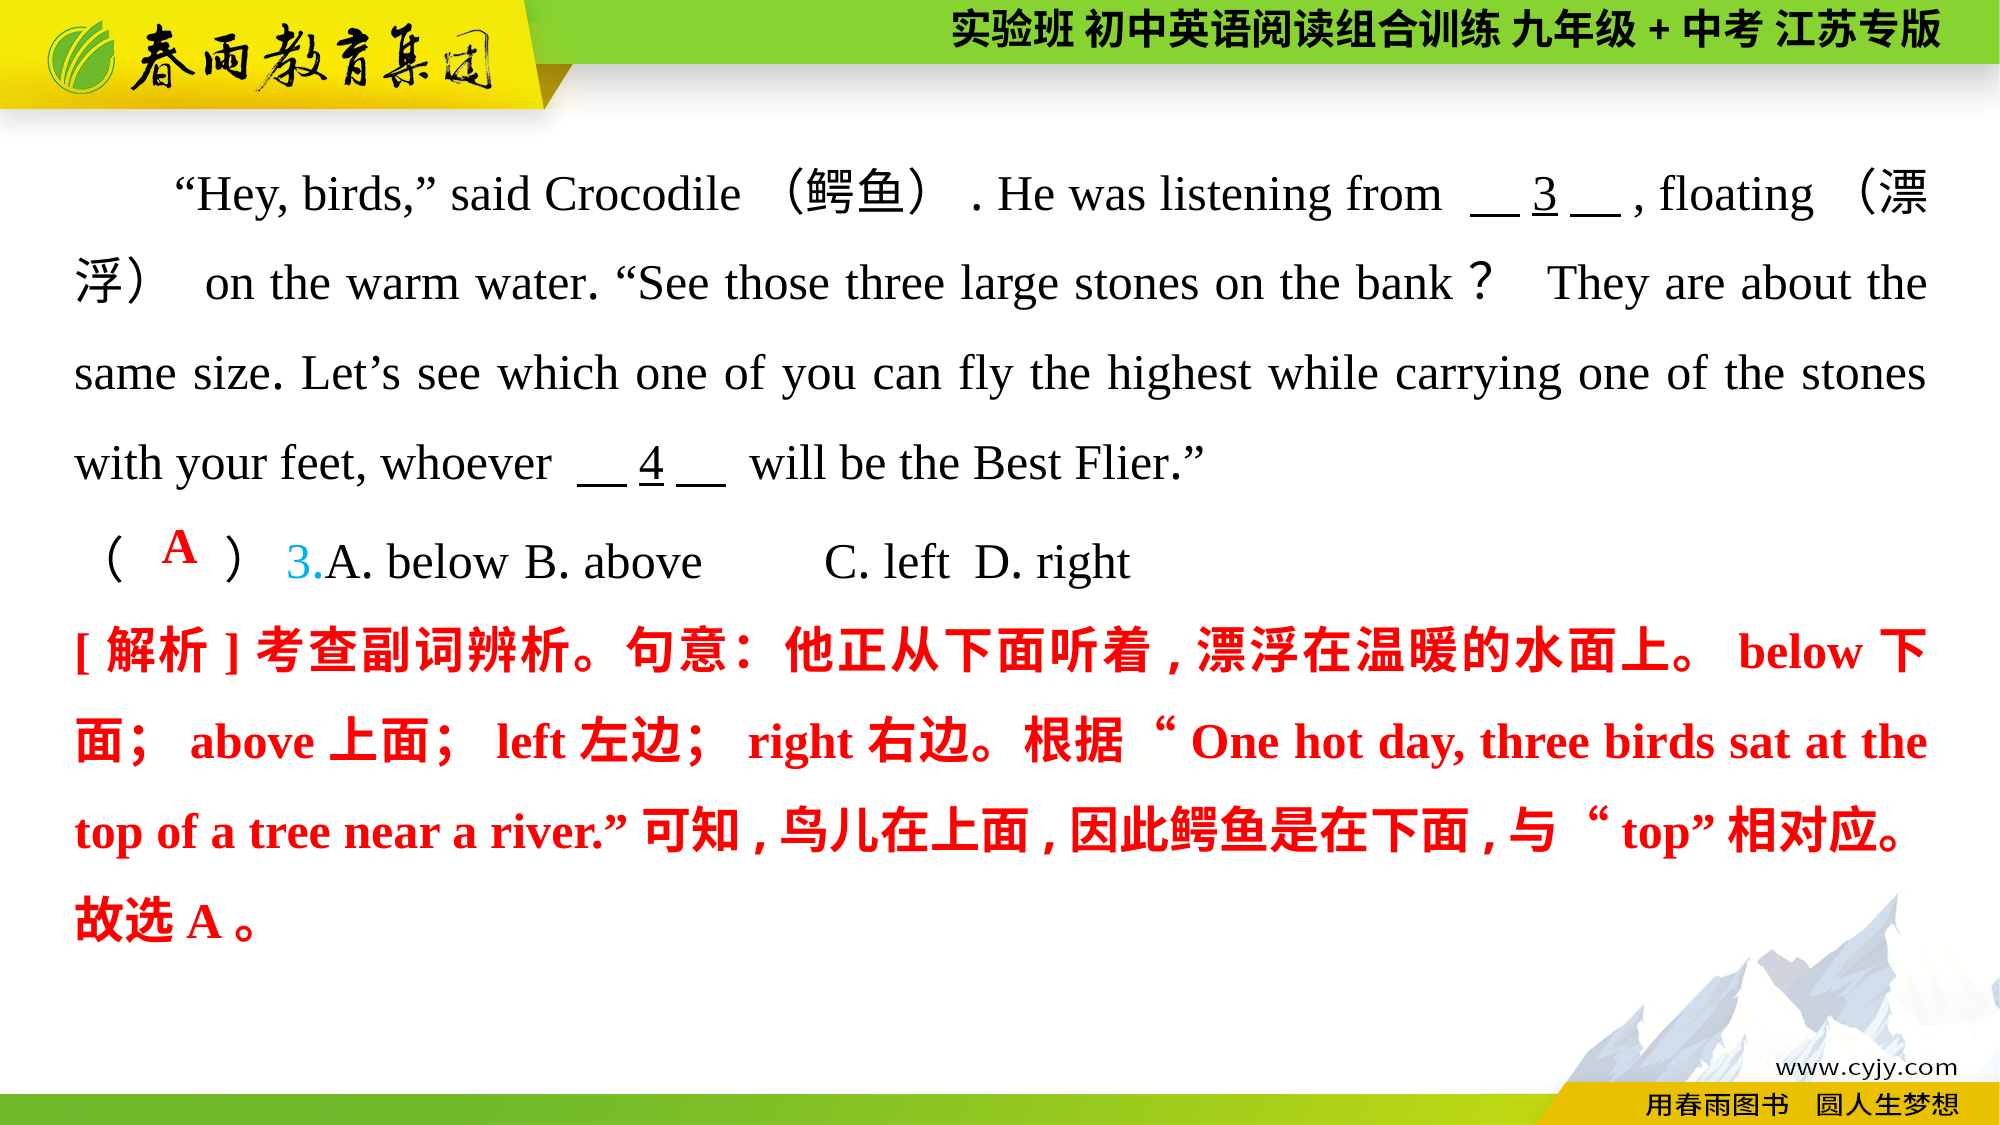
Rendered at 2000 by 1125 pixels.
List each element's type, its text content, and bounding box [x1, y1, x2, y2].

text_box [解析]考查副词辨析。句意：他正从下面听着,漂浮在温暖的水面上。below下面；above上面；left左边；right右边。根据“One hot day, three birds sat at the top of a tree near a river.”可知,鸟儿在上面,因此鳄鱼是在下面,与“top”相对应。故选A。 [59, 581, 1944, 957]
text_box A [146, 505, 213, 581]
list “Hey, birds,” said Crocodile（鳄鱼）. He was listening from 3 , floating（漂浮） on the warm water. “See those three large stones on the bank？ They are about the same size. Let’s see which one of you can fly the highest while carrying one of the stones with your feet, whoever 4 will be the Best Flier.” [59, 122, 1944, 490]
text_box （ ）3.A. below B. above C. left D. right [59, 491, 1944, 581]
picture [0, 0, 2000, 1125]
